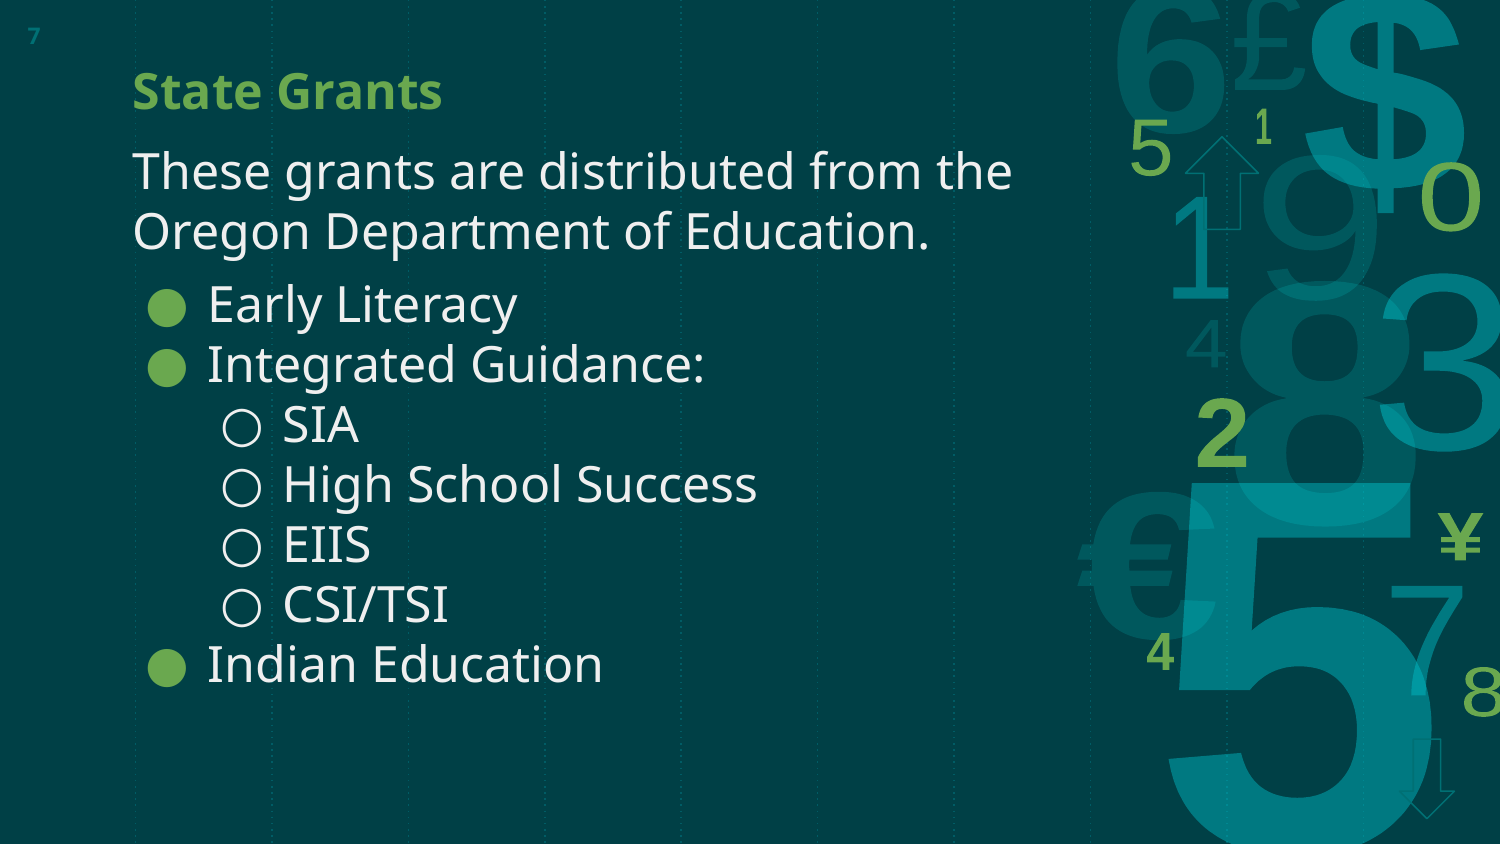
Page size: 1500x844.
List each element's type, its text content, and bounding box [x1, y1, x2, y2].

title State Grants [117, 20, 966, 124]
slide_number ‹#› [12, 6, 103, 66]
list These grants are distributed from the Oregon Department of Education. Early Literacy Integrated Guidance: SIA High School Success EIIS CSI/TSI Indian Education [117, 124, 1126, 805]
